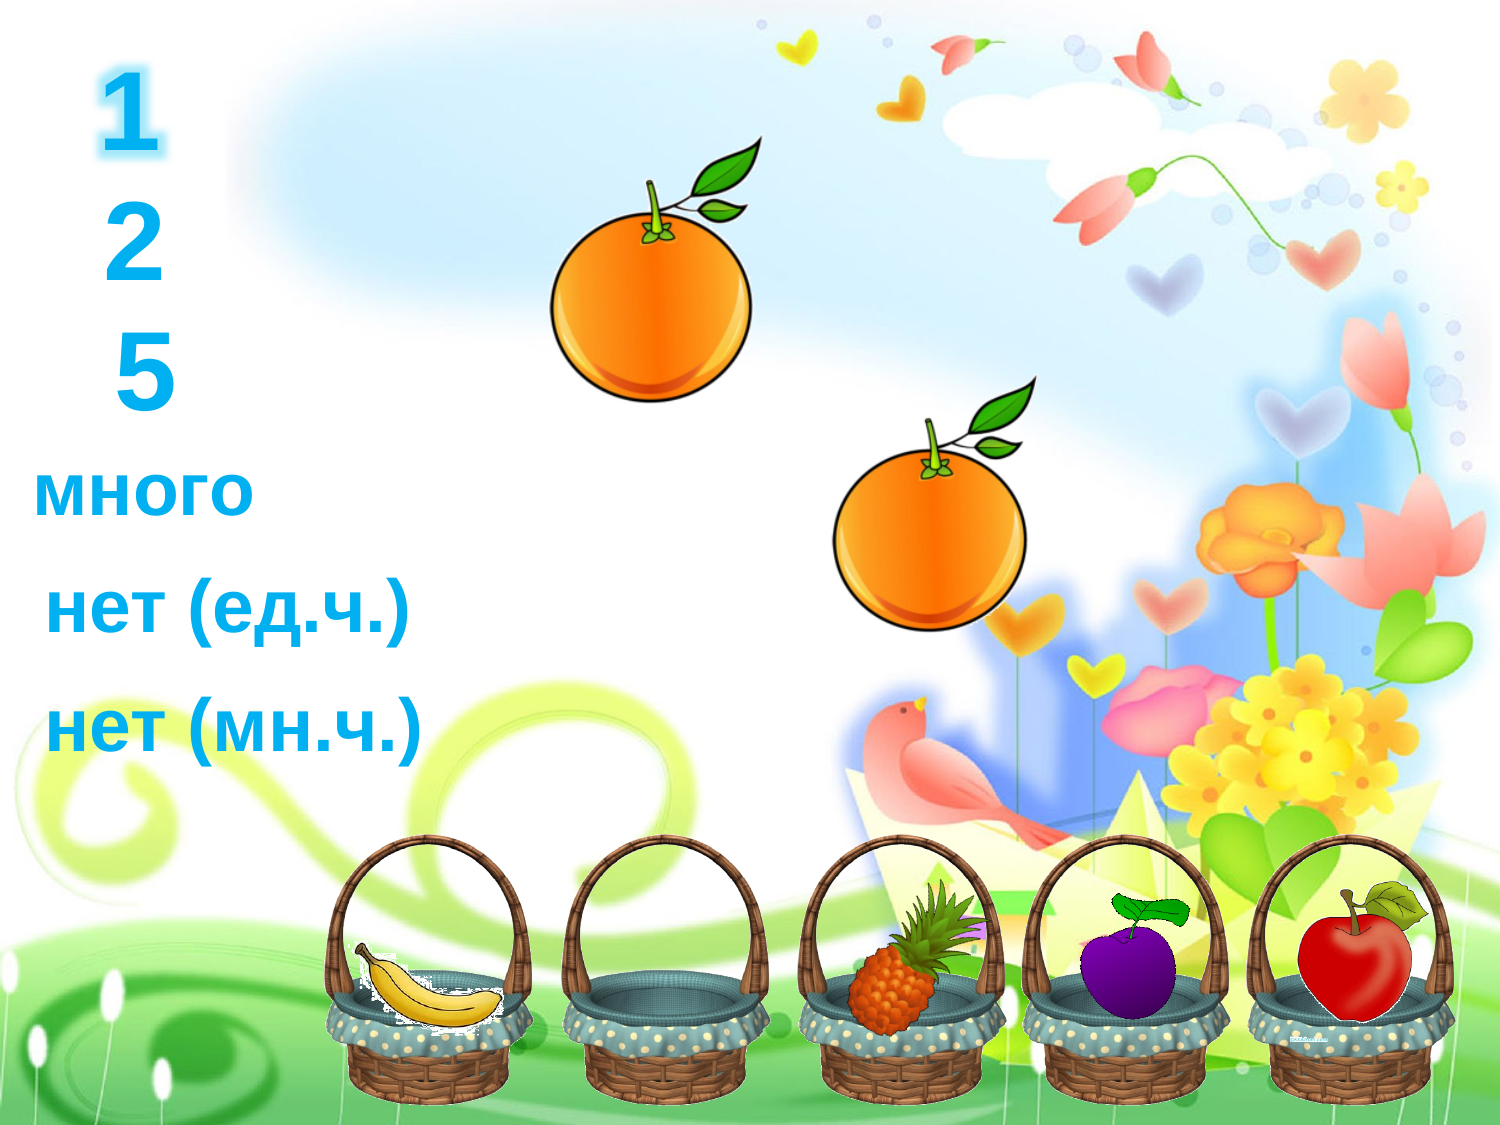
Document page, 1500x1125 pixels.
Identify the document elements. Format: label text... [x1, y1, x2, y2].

text_box нет (мн.ч.) [29, 668, 561, 774]
text_box 2 [88, 160, 183, 311]
text_box 1 [76, 30, 183, 181]
text_box много [17, 432, 432, 538]
picture [0, 0, 1500, 1125]
text_box 5 [100, 290, 183, 432]
text_box нет (ед.ч.) [29, 550, 432, 656]
